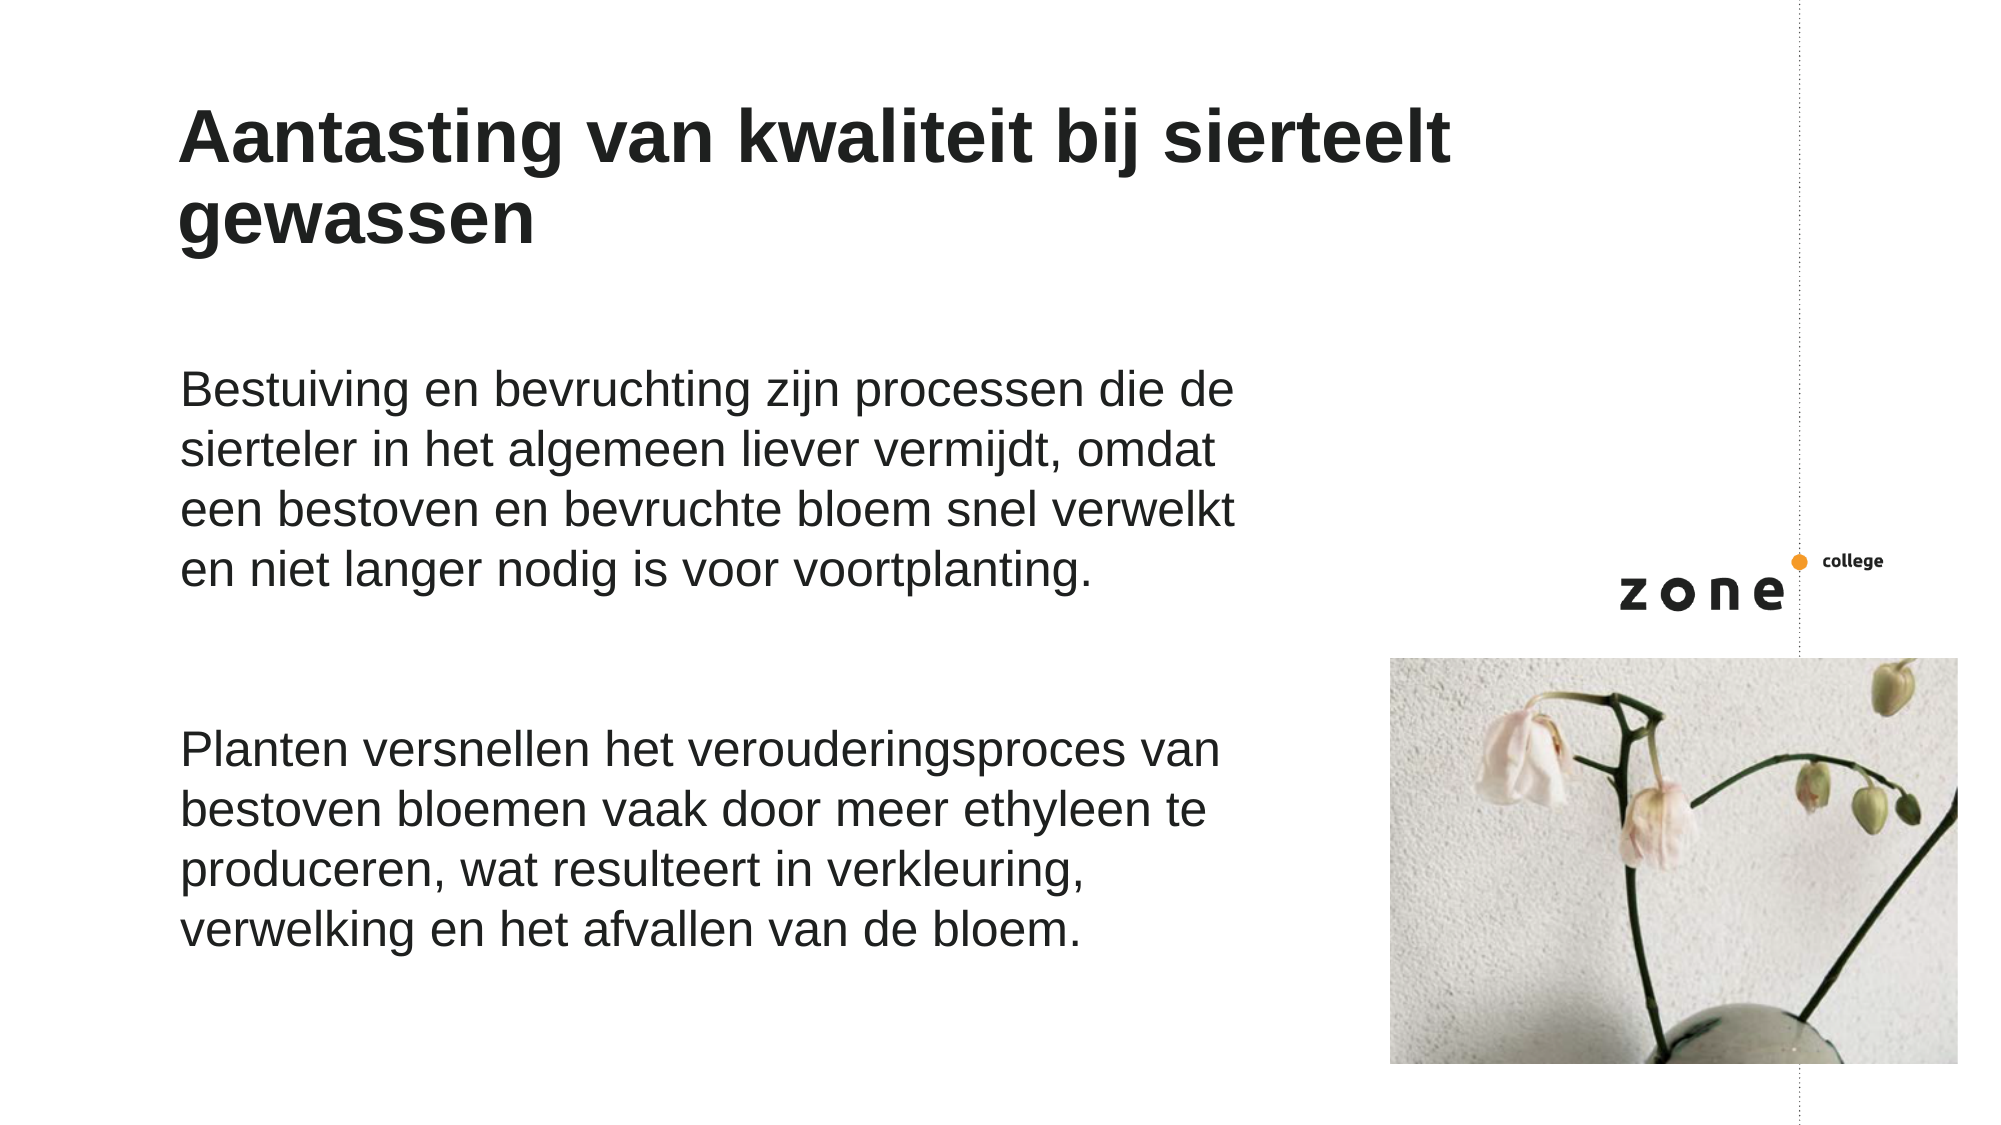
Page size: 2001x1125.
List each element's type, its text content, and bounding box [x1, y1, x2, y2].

picture [1390, 0, 2001, 1125]
list Bestuiving en bevruchting zijn processen die de sierteler in het algemeen liever vermijdt, omdat een bestoven en bevruchte bloem snel verwelkt en niet langer nodig is voor voortplanting. Planten versnellen het verouderingsproces van bestoven bloemen vaak door meer ethyleen te produceren, wat resulteert in verkleuring, verwelking en het afvallen van de bloem. [180, 356, 1272, 1088]
title Aantasting van kwaliteit bij sierteelt gewassen [177, 97, 1471, 261]
